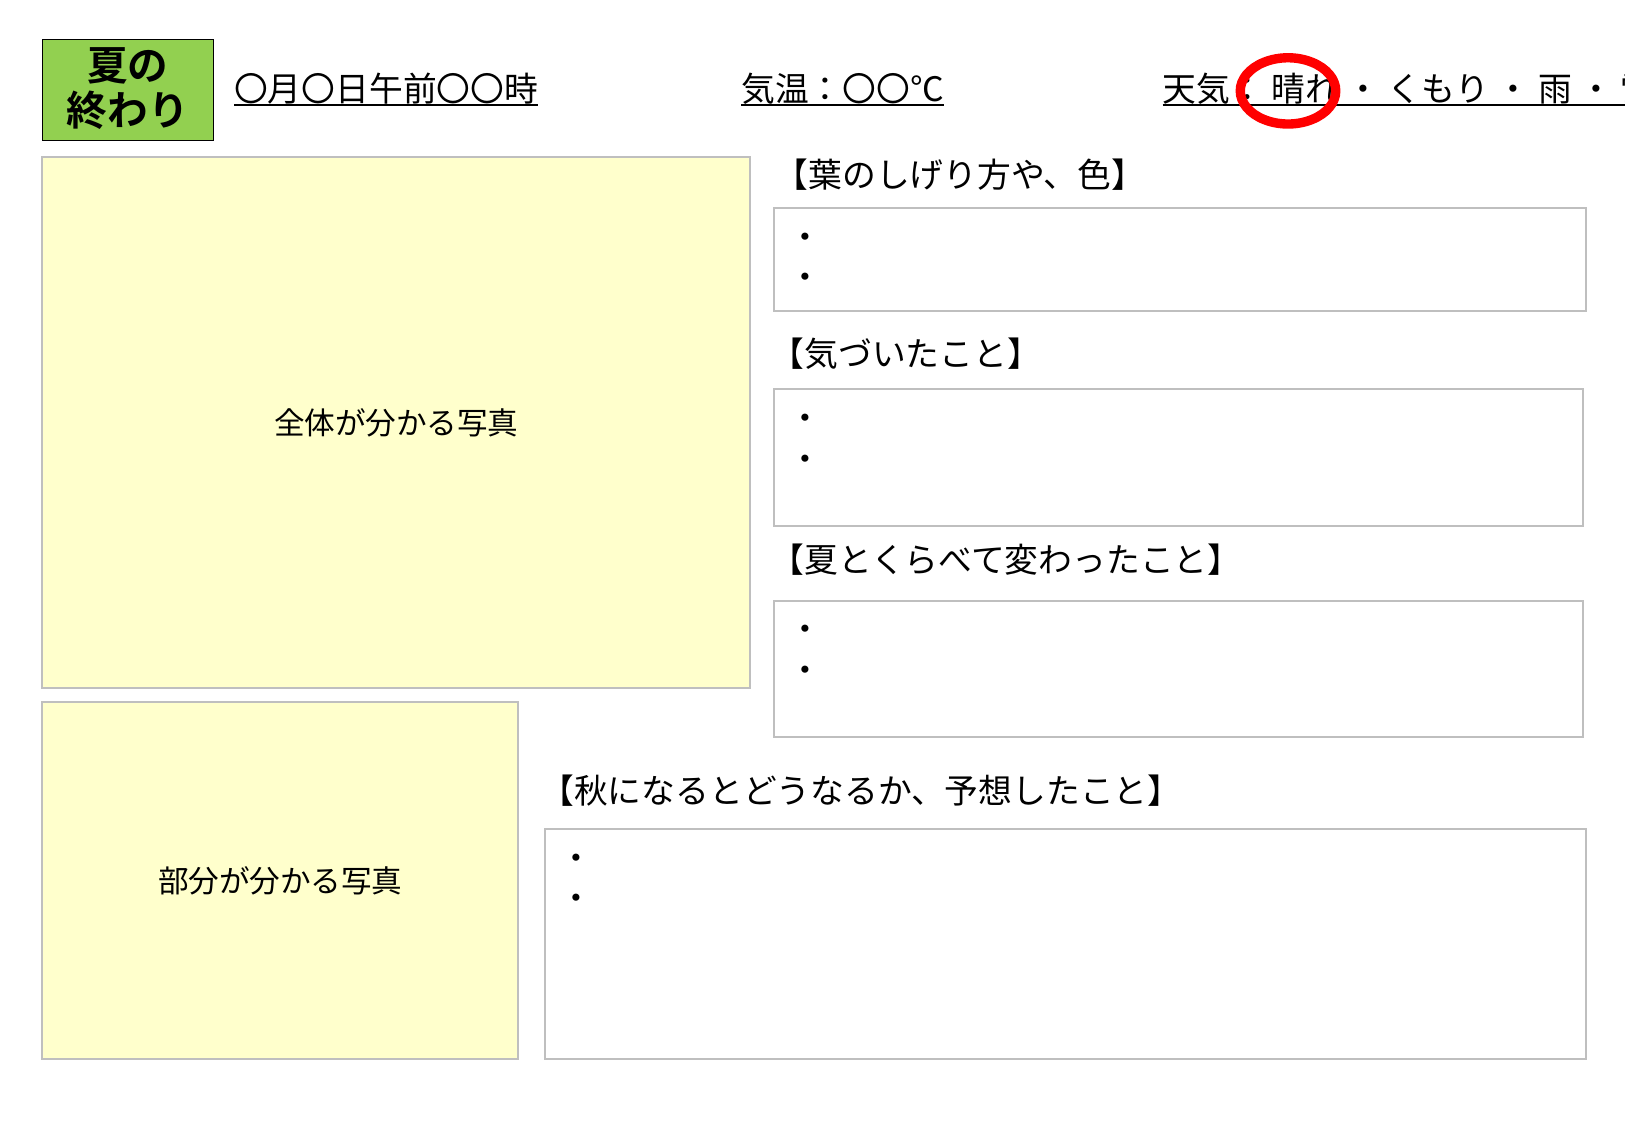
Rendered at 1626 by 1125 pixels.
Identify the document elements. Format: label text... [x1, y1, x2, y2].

text_box 〇月〇日午前〇〇時 [221, 40, 729, 141]
text_box 全体が分かる写真 [41, 156, 751, 689]
text_box 夏の 終わり [42, 39, 214, 141]
text_box 【夏とくらべて変わったこと】 [756, 531, 1411, 587]
text_box 天気： 晴れ ・ くもり ・ 雨 ・ 雪 [1150, 40, 1625, 141]
text_box ・ ・ [773, 207, 1587, 312]
text_box 部分が分かる写真 [41, 701, 519, 1060]
text_box 【気づいたこと】 [756, 325, 1411, 381]
text_box ・ ・ [544, 828, 1587, 1060]
text_box 【秋になるとどうなるか、予想したこと】 [525, 762, 1364, 818]
text_box ・ ・ [773, 388, 1584, 527]
text_box 【葉のしげり方や、色】 [759, 146, 1230, 202]
text_box [1239, 56, 1337, 126]
text_box 気温：〇〇℃ [729, 40, 1015, 141]
text_box ・ ・ [773, 600, 1584, 738]
